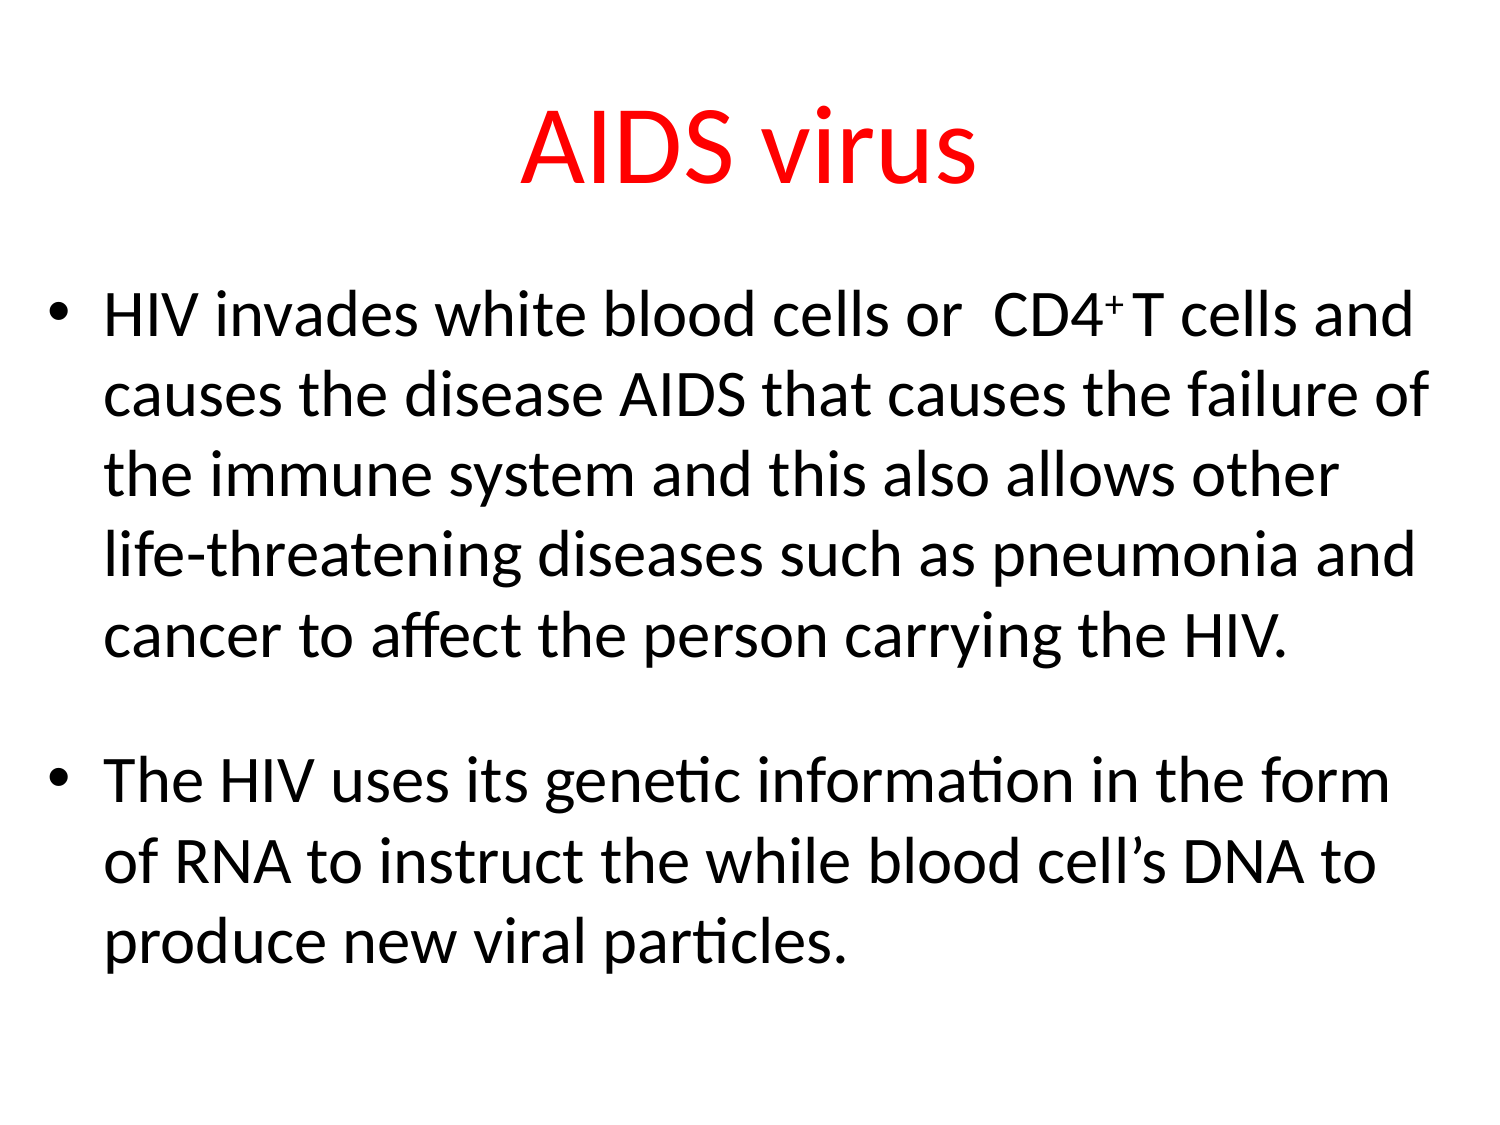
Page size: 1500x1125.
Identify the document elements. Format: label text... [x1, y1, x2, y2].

title AIDS virus [75, 45, 1425, 233]
list HIV invades white blood cells or CD4+ T cells and causes the disease AIDS that causes the failure of the immune system and this also allows other life-threatening diseases such as pneumonia and cancer to affect the person carrying the HIV. The HIV uses its genetic information in the form of RNA to instruct the while blood cell’s DNA to produce new viral particles. [32, 262, 1459, 1084]
